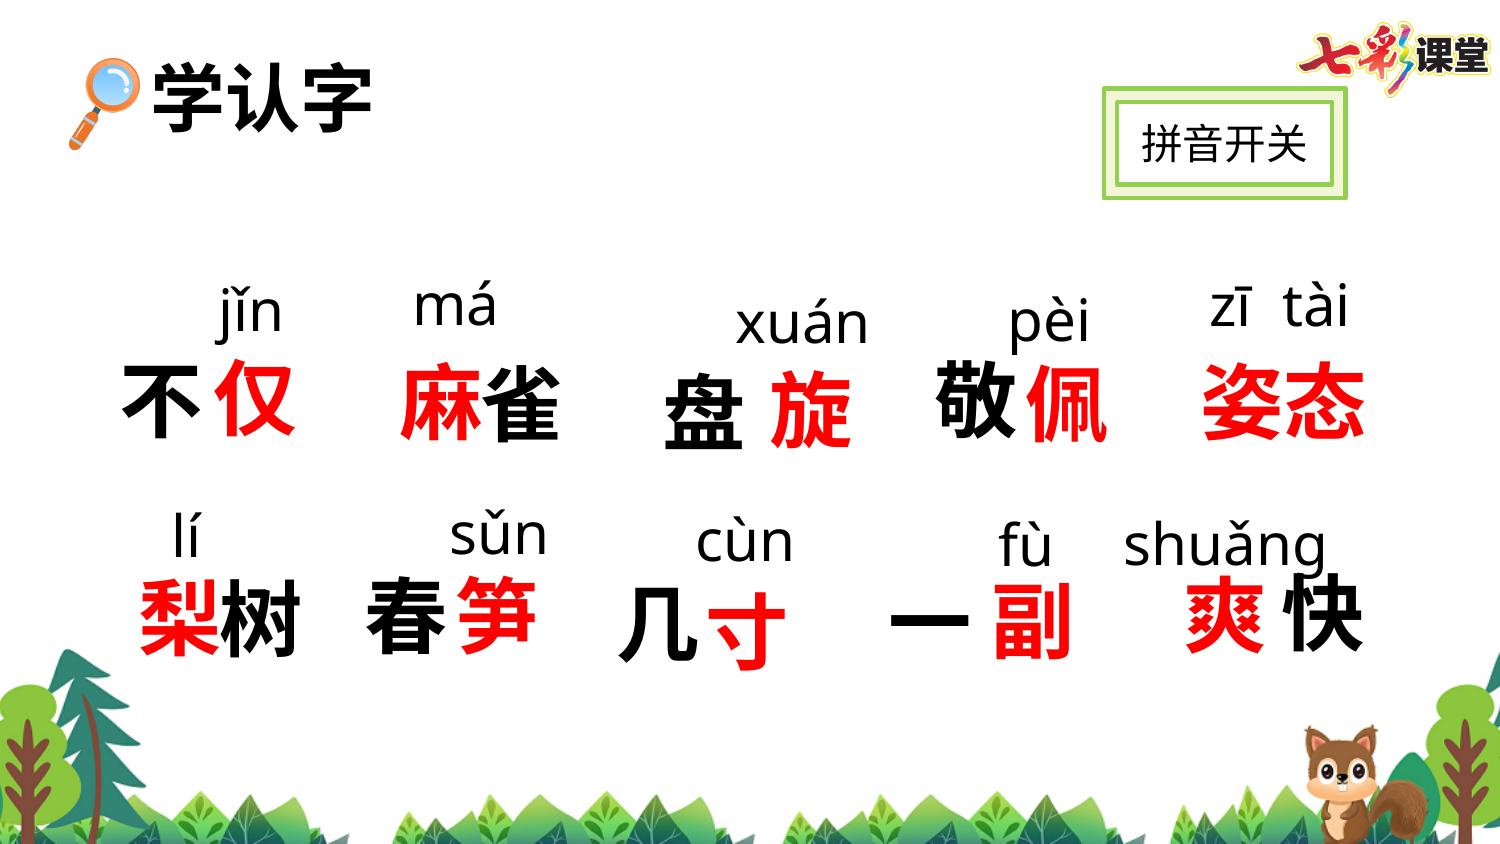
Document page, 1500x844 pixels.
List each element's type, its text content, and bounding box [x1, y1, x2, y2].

text_box 快 [1266, 553, 1380, 669]
text_box 敬 [919, 341, 1033, 456]
text_box shuǎng [1112, 501, 1400, 583]
text_box 拼音开关 [1102, 86, 1348, 200]
text_box 爽 [1168, 583, 1282, 670]
text_box 春 [349, 556, 463, 672]
text_box fù [987, 502, 1098, 584]
text_box 仅 [199, 339, 312, 454]
text_box 盘 [648, 353, 761, 469]
text_box 学认字 [135, 43, 506, 149]
text_box 不 [104, 341, 218, 456]
text_box sǔn [438, 490, 566, 572]
text_box 几 [601, 564, 715, 680]
text_box jǐn [207, 267, 349, 349]
text_box xuán [724, 280, 911, 362]
text_box 副 [987, 584, 1090, 677]
text_box 树 [204, 560, 318, 675]
text_box 梨 [124, 558, 237, 674]
text_box 佩 [1010, 344, 1124, 460]
text_box 旋 [754, 350, 868, 466]
text_box zī tài [1197, 262, 1400, 344]
text_box 寸 [691, 572, 805, 688]
text_box 雀 [465, 344, 579, 460]
text_box 麻 [384, 343, 498, 459]
picture [0, 0, 1500, 844]
text_box pèi [996, 277, 1118, 344]
text_box 笋 [463, 556, 554, 672]
text_box lí [160, 493, 302, 575]
text_box cùn [683, 497, 860, 579]
text_box má [400, 261, 542, 343]
text_box 姿态 [1186, 343, 1383, 459]
text_box 一 [873, 563, 987, 678]
